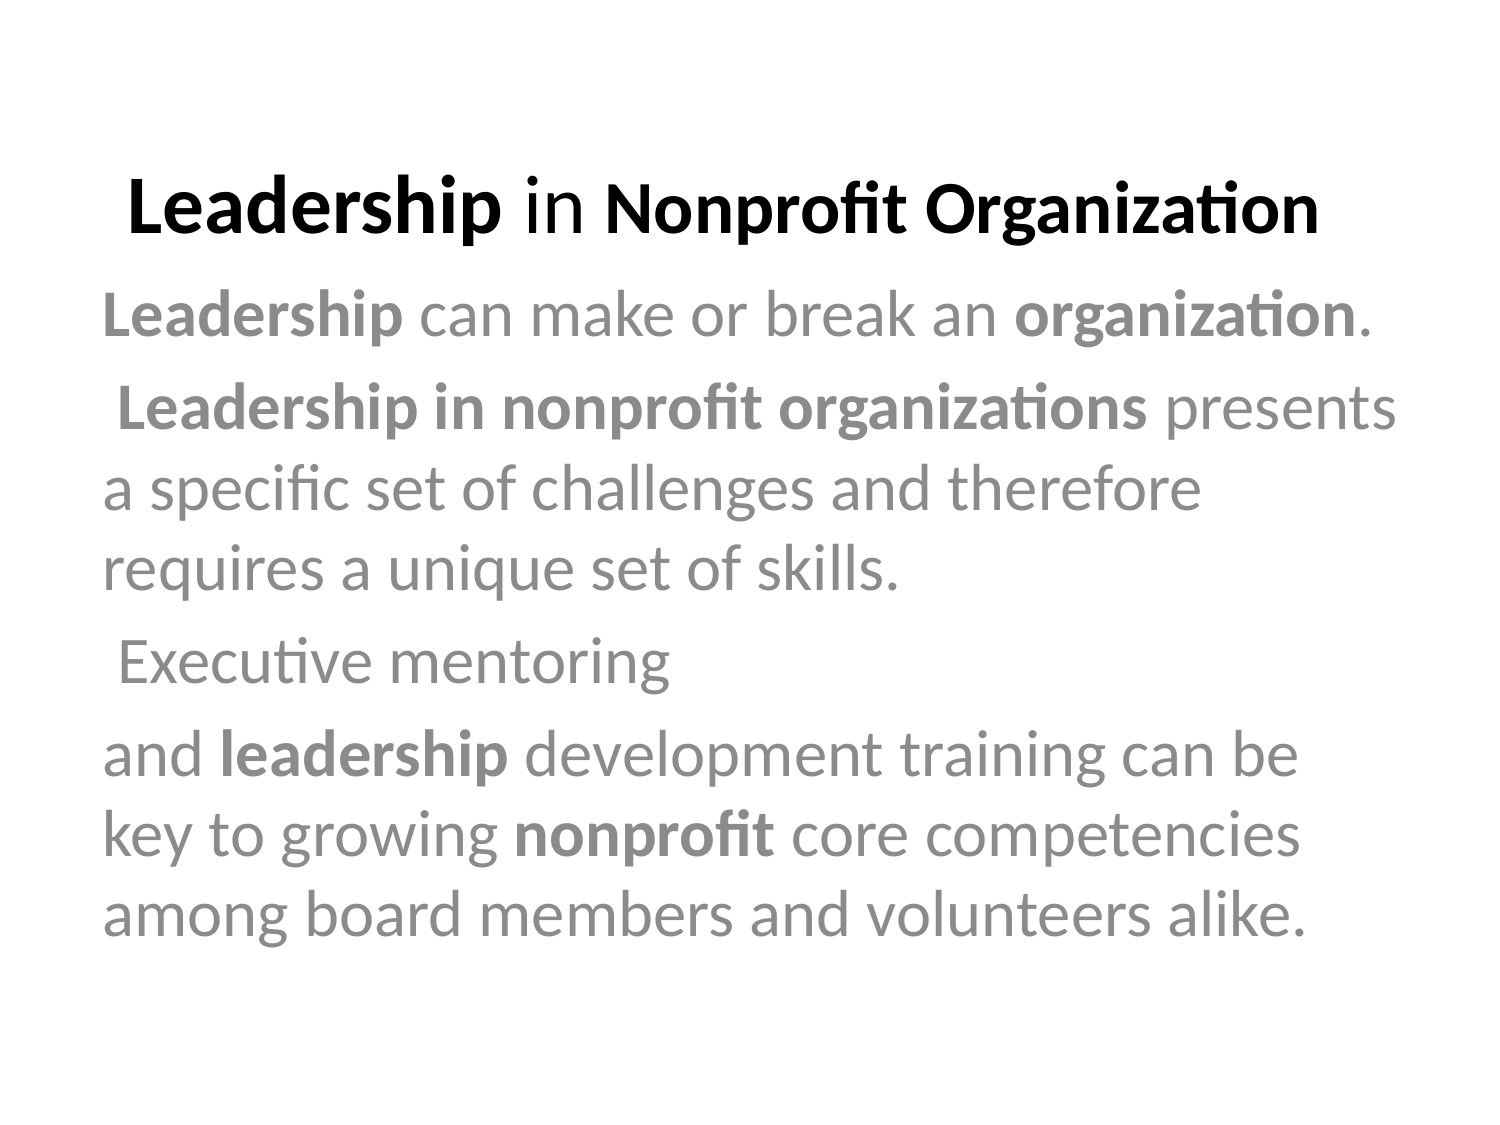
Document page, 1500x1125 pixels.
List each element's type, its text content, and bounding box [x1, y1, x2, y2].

title Leadership in Nonprofit Organization [112, 87, 1388, 262]
subtitle Leadership can make or break an organization. Leadership in nonprofit organizations presents a specific set of challenges and therefore requires a unique set of skills. Executive mentoring and leadership development training can be key to growing nonprofit core competencies among board members and volunteers alike. [87, 262, 1413, 1063]
